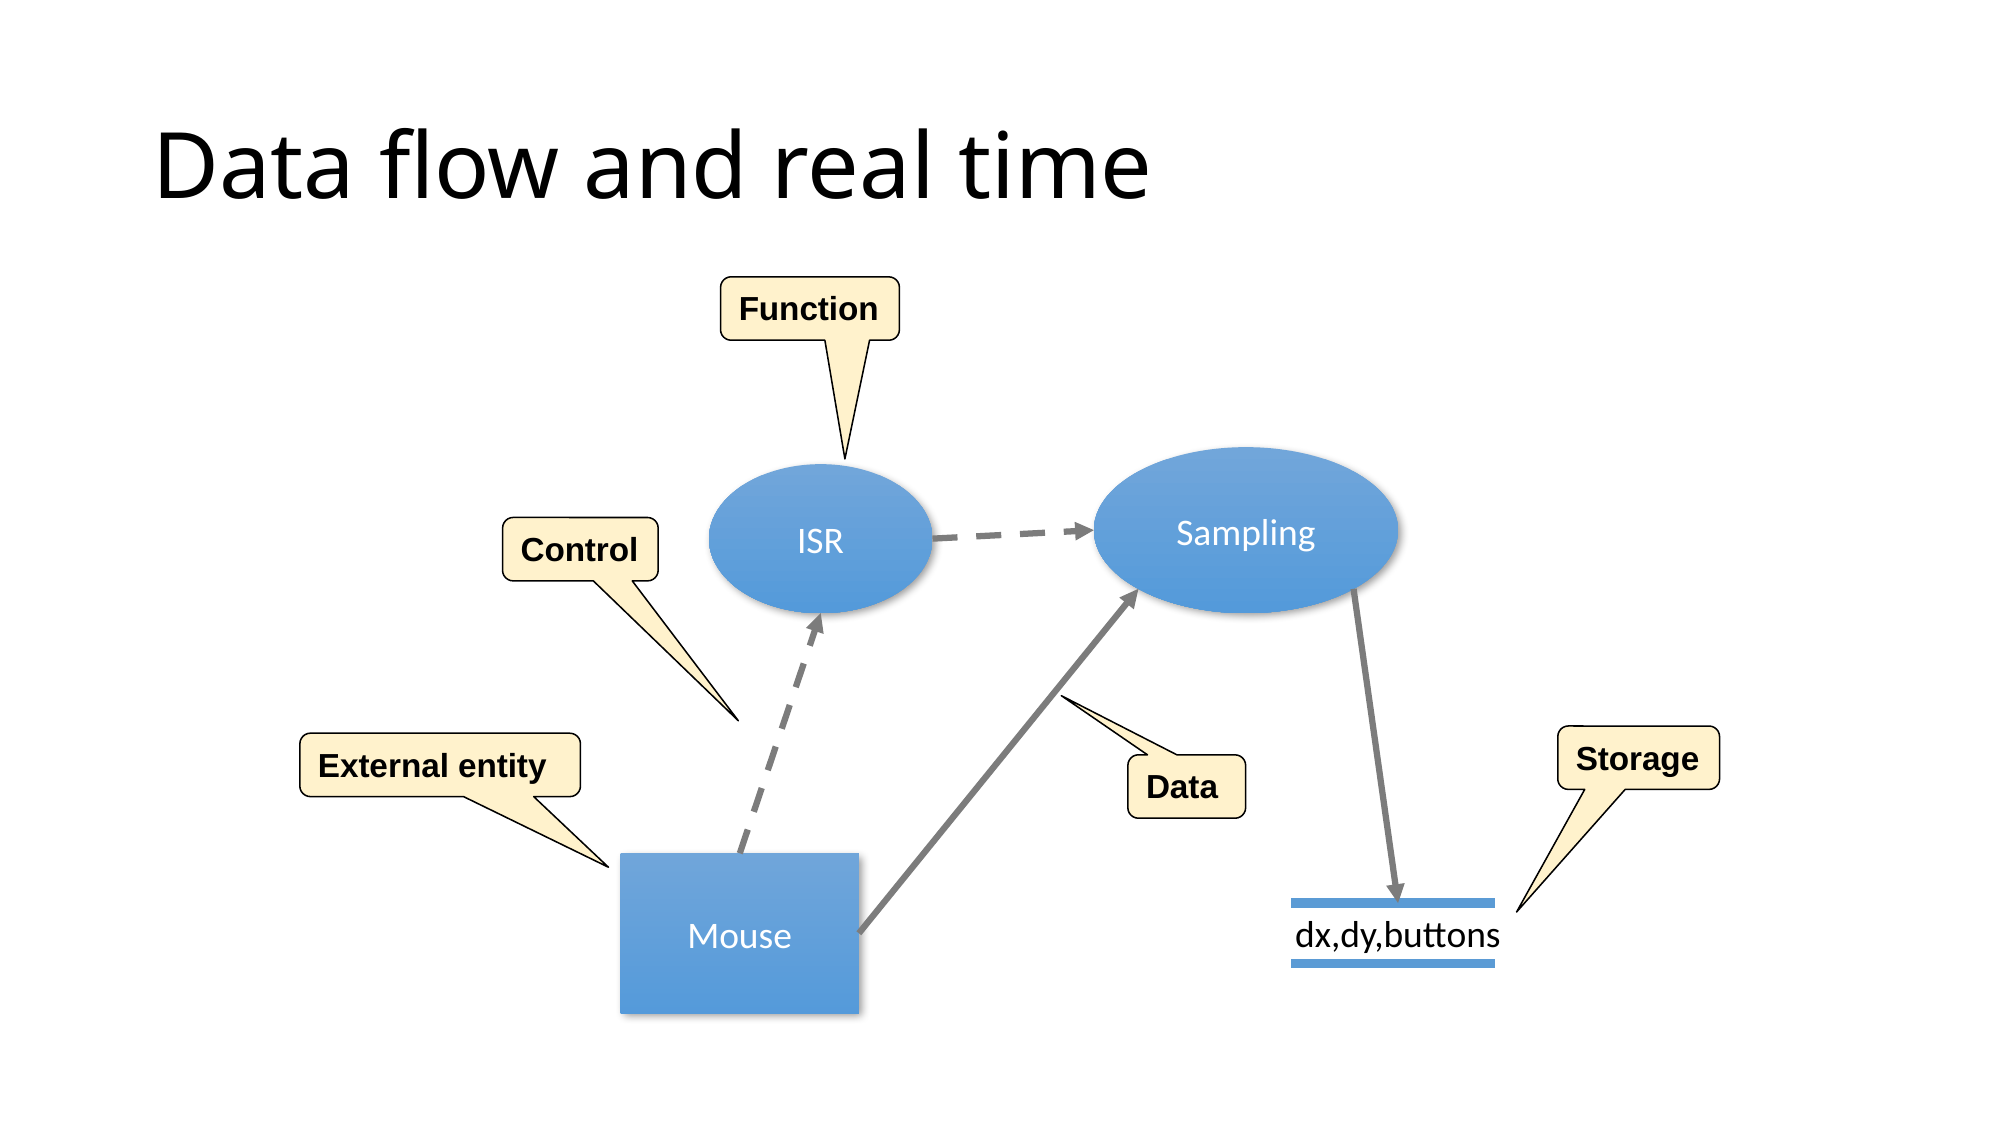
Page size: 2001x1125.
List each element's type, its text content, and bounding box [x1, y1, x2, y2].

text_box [932, 530, 1094, 539]
text_box Storage [1522, 725, 1720, 902]
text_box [858, 588, 1139, 934]
text_box ISR [708, 464, 933, 614]
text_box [1268, 902, 1528, 964]
title Data flow and real time [137, 59, 1863, 278]
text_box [1353, 588, 1398, 903]
text_box Sampling [1093, 447, 1399, 614]
text_box Mouse [620, 853, 859, 1014]
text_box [739, 613, 821, 854]
text_box External entity [299, 733, 609, 868]
text_box Data [1139, 735, 1246, 819]
text_box Function [720, 276, 900, 459]
text_box Control [502, 517, 739, 721]
